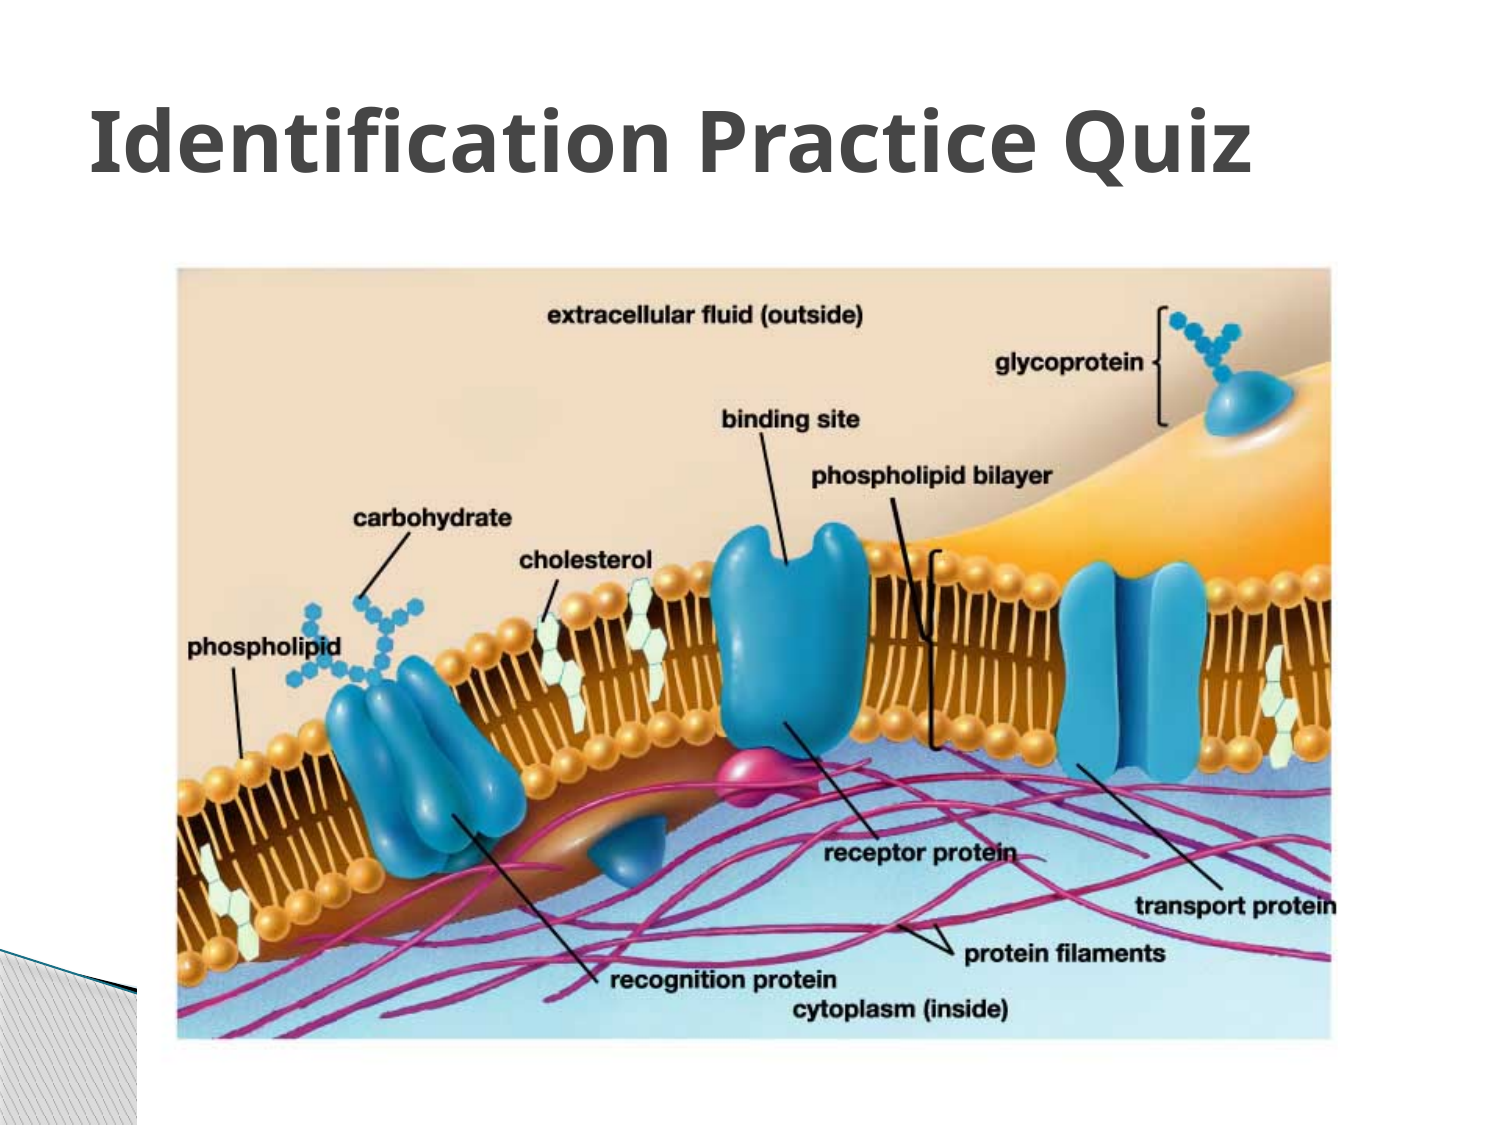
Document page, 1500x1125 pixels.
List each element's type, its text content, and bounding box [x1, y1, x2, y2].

picture [137, 187, 1388, 1125]
title Identification Practice Quiz [75, 45, 1425, 233]
